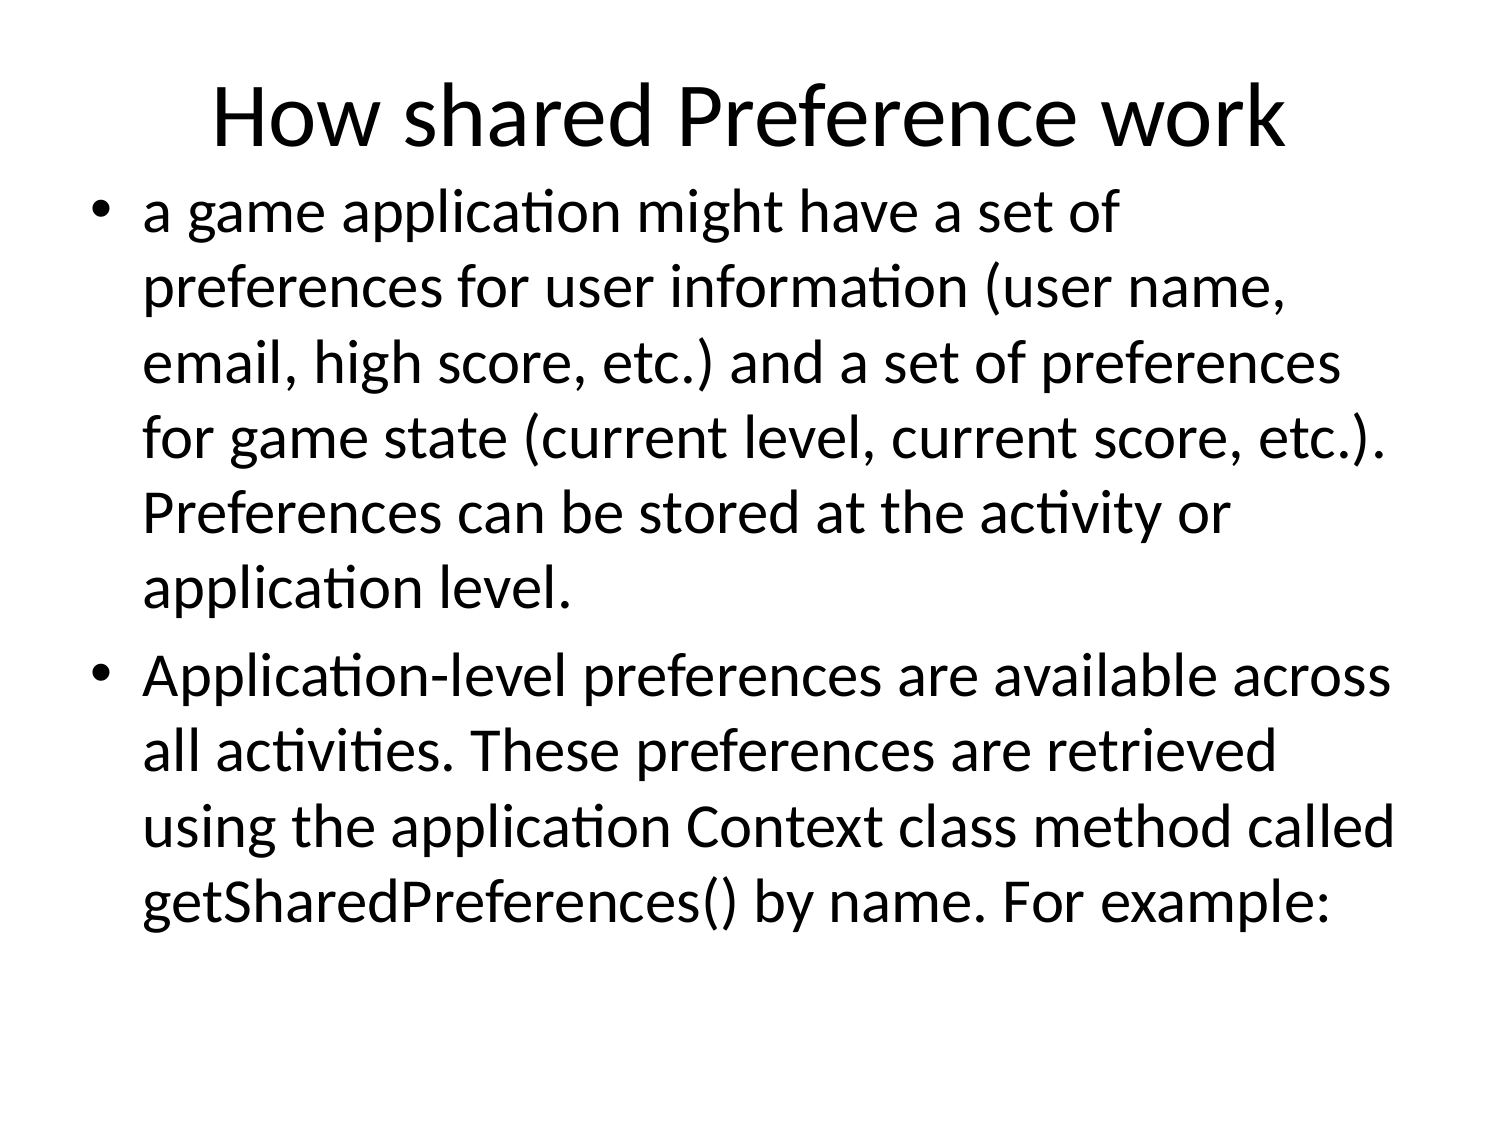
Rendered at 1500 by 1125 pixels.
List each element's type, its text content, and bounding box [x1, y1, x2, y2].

list a game application might have a set of preferences for user information (user name, email, high score, etc.) and a set of preferences for game state (current level, current score, etc.). Preferences can be stored at the activity or application level. Application-level preferences are available across all activities. These preferences are retrieved using the application Context class method called getSharedPreferences() by name. For example: [75, 162, 1425, 1005]
title How shared Preference work [75, 45, 1425, 162]
